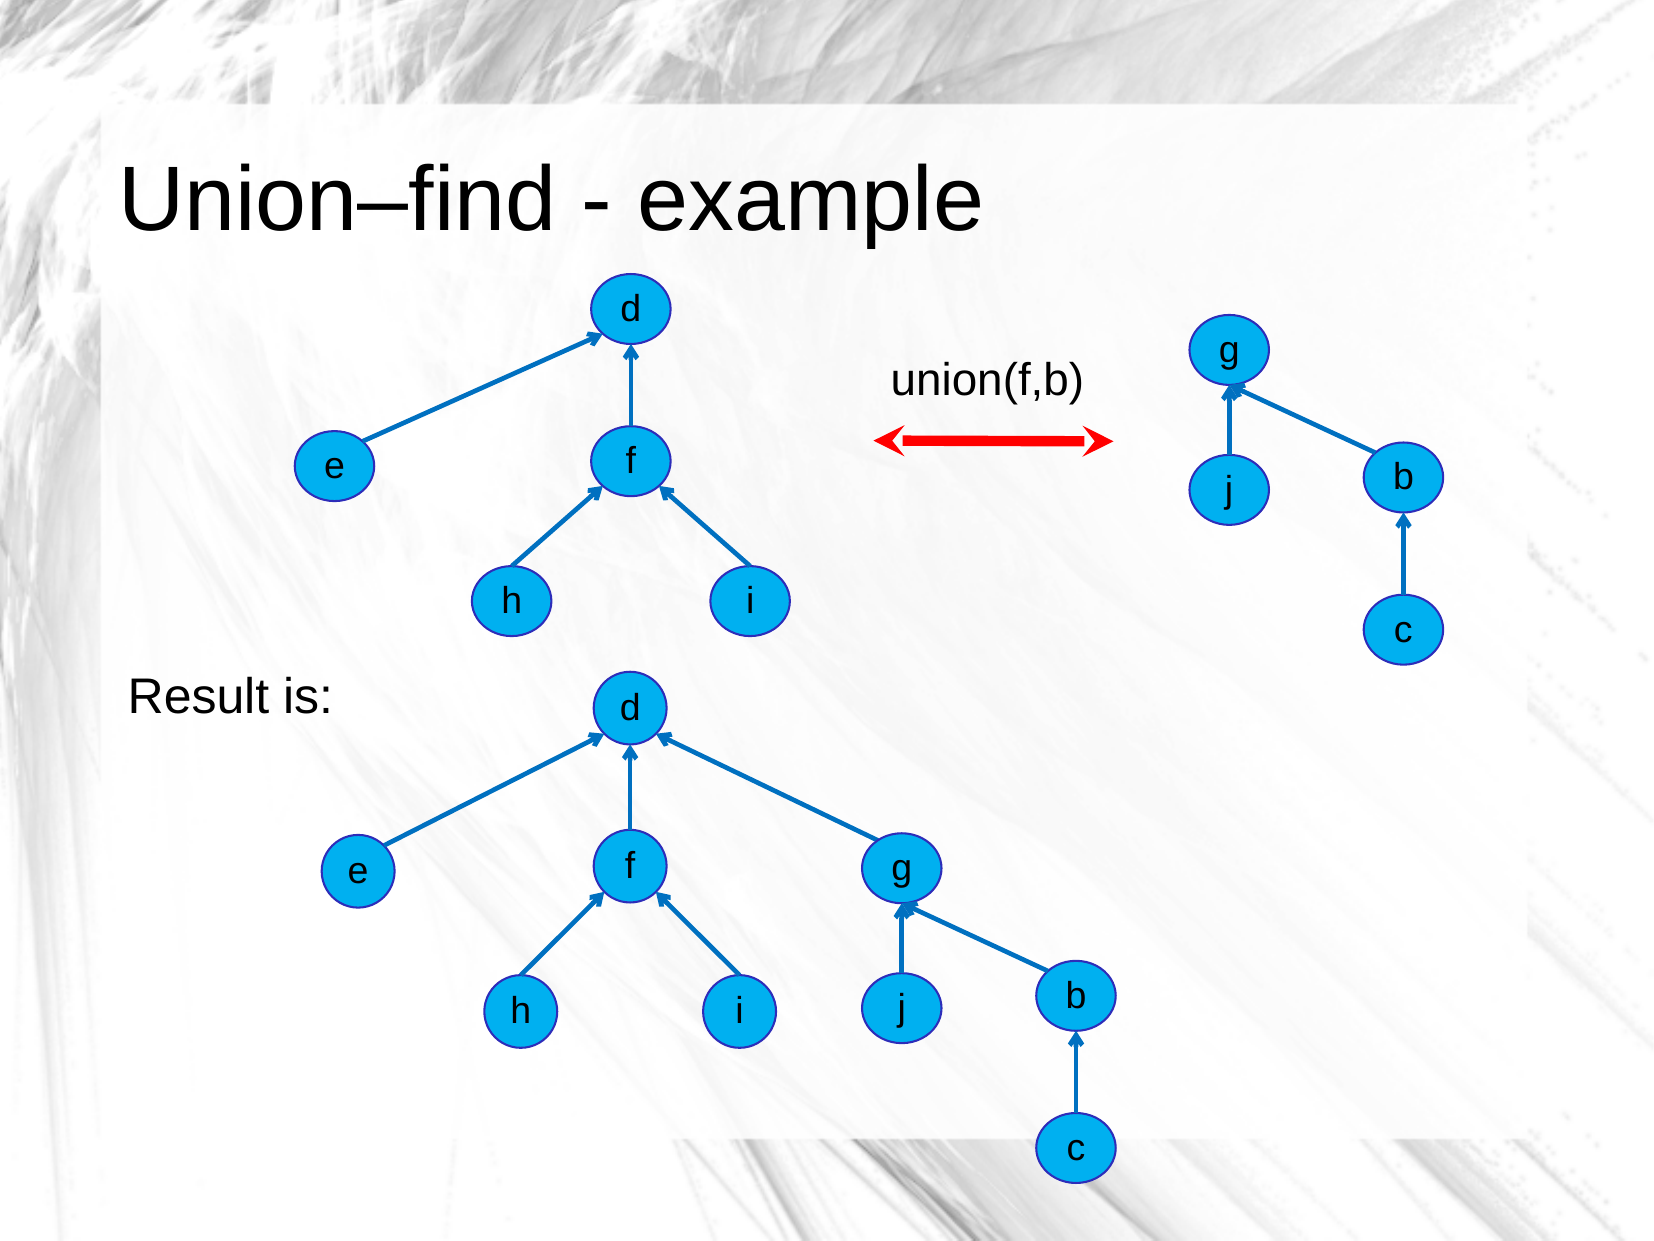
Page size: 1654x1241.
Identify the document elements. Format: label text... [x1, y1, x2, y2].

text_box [321, 671, 1116, 1183]
title Union–find - example [118, 93, 1506, 299]
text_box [294, 273, 790, 637]
text_box union(f,b) [875, 347, 1142, 414]
picture [0, 0, 1654, 1241]
list Result is: [118, 319, 1571, 1109]
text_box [1189, 314, 1444, 665]
